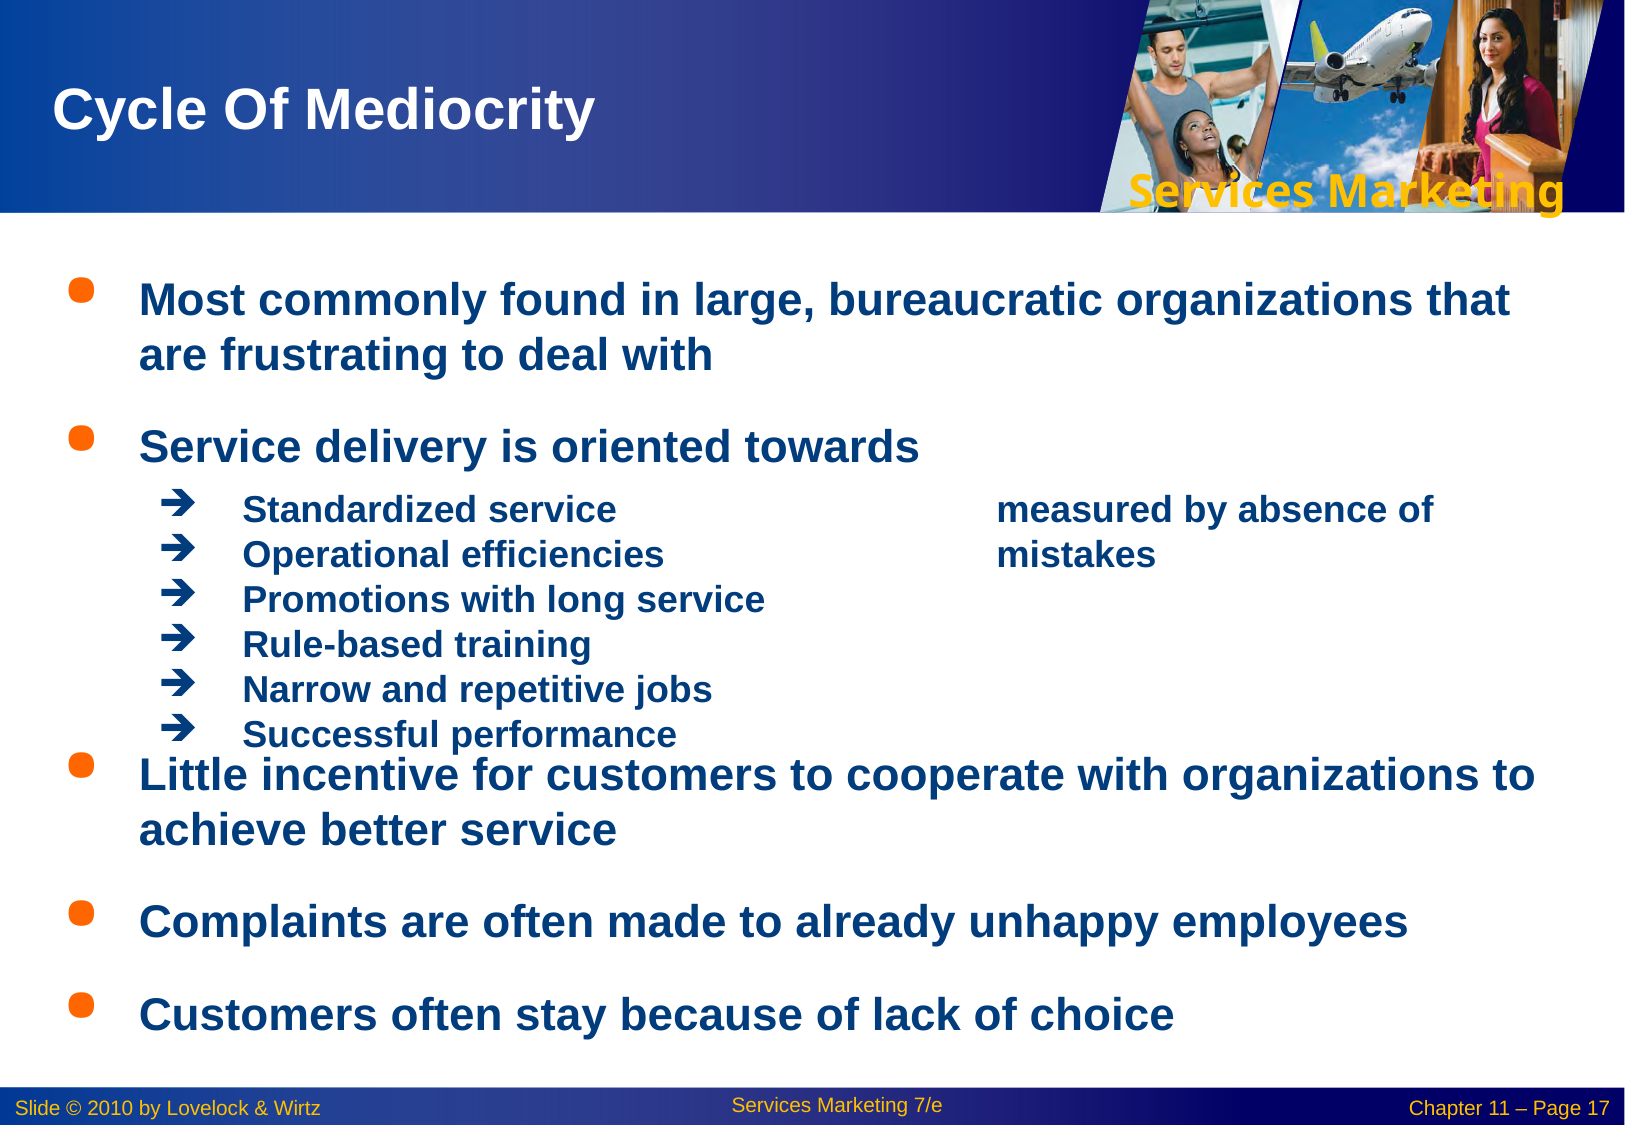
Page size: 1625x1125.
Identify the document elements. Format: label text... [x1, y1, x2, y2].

picture [1162, 186, 1172, 192]
list Most commonly found in large, bureaucratic organizations that are frustrating to deal with Service delivery is oriented towards [49, 261, 1588, 478]
picture [1546, 187, 1556, 202]
text_box Little incentive for customers to cooperate with organizations to achieve better service Complaints are often made to already unhappy employees Customers often stay because of lack of choice [49, 737, 1588, 1100]
picture [1100, 0, 1604, 213]
title Cycle Of Mediocrity [36, 37, 1088, 176]
text_box Standardized service Operational efficiencies Promotions with long service Rule-based training Narrow and repetitive jobs Successful performance measured by absence of mistakes [49, 478, 1588, 737]
